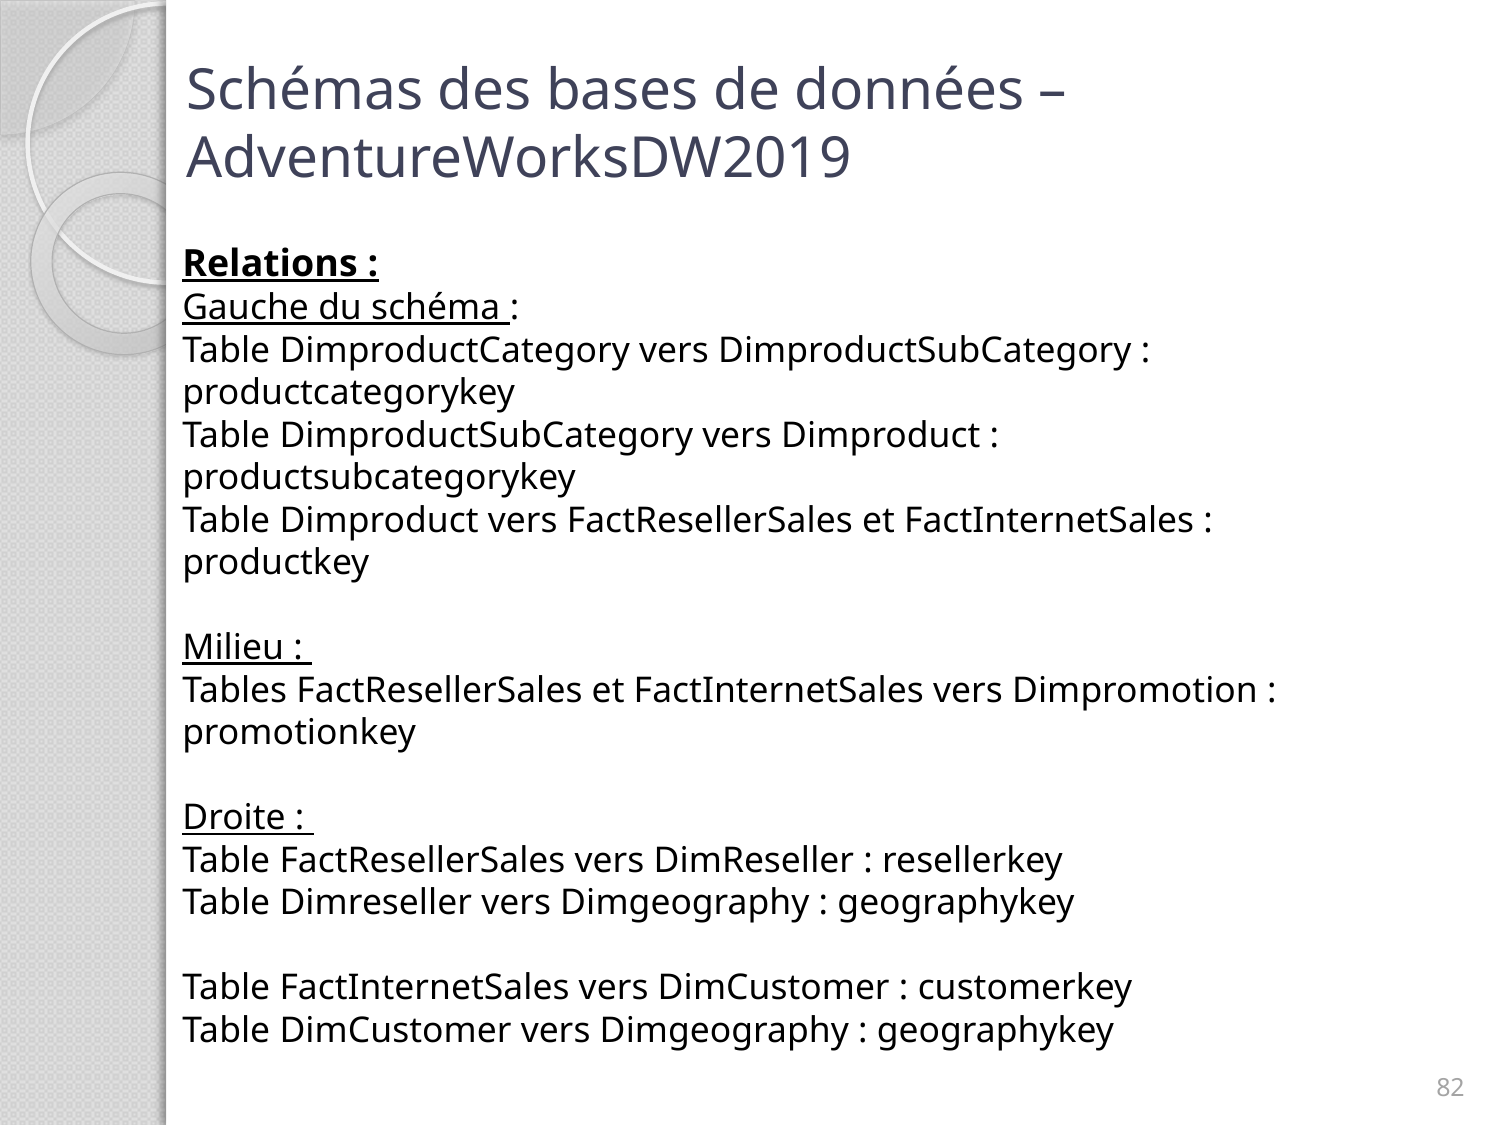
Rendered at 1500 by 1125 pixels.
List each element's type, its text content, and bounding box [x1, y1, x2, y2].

text_box Relations : Gauche du schéma : Table DimproductCategory vers DimproductSubCategory : productcategorykey Table DimproductSubCategory vers Dimproduct : productsubcategorykey Table Dimproduct vers FactResellerSales et FactInternetSales : productkey Milieu : Tables FactResellerSales et FactInternetSales vers Dimpromotion : promotionkey Droite : Table FactResellerSales vers DimReseller : resellerkey Table Dimreseller vers Dimgeography : geographykey Table FactInternetSales vers DimCustomer : customerkey Table DimCustomer vers Dimgeography : geographykey [167, 231, 1409, 1100]
title Schémas des bases de données – AdventureWorksDW2019 [172, 45, 1466, 197]
slide_number 82 [1413, 1034, 1488, 1113]
